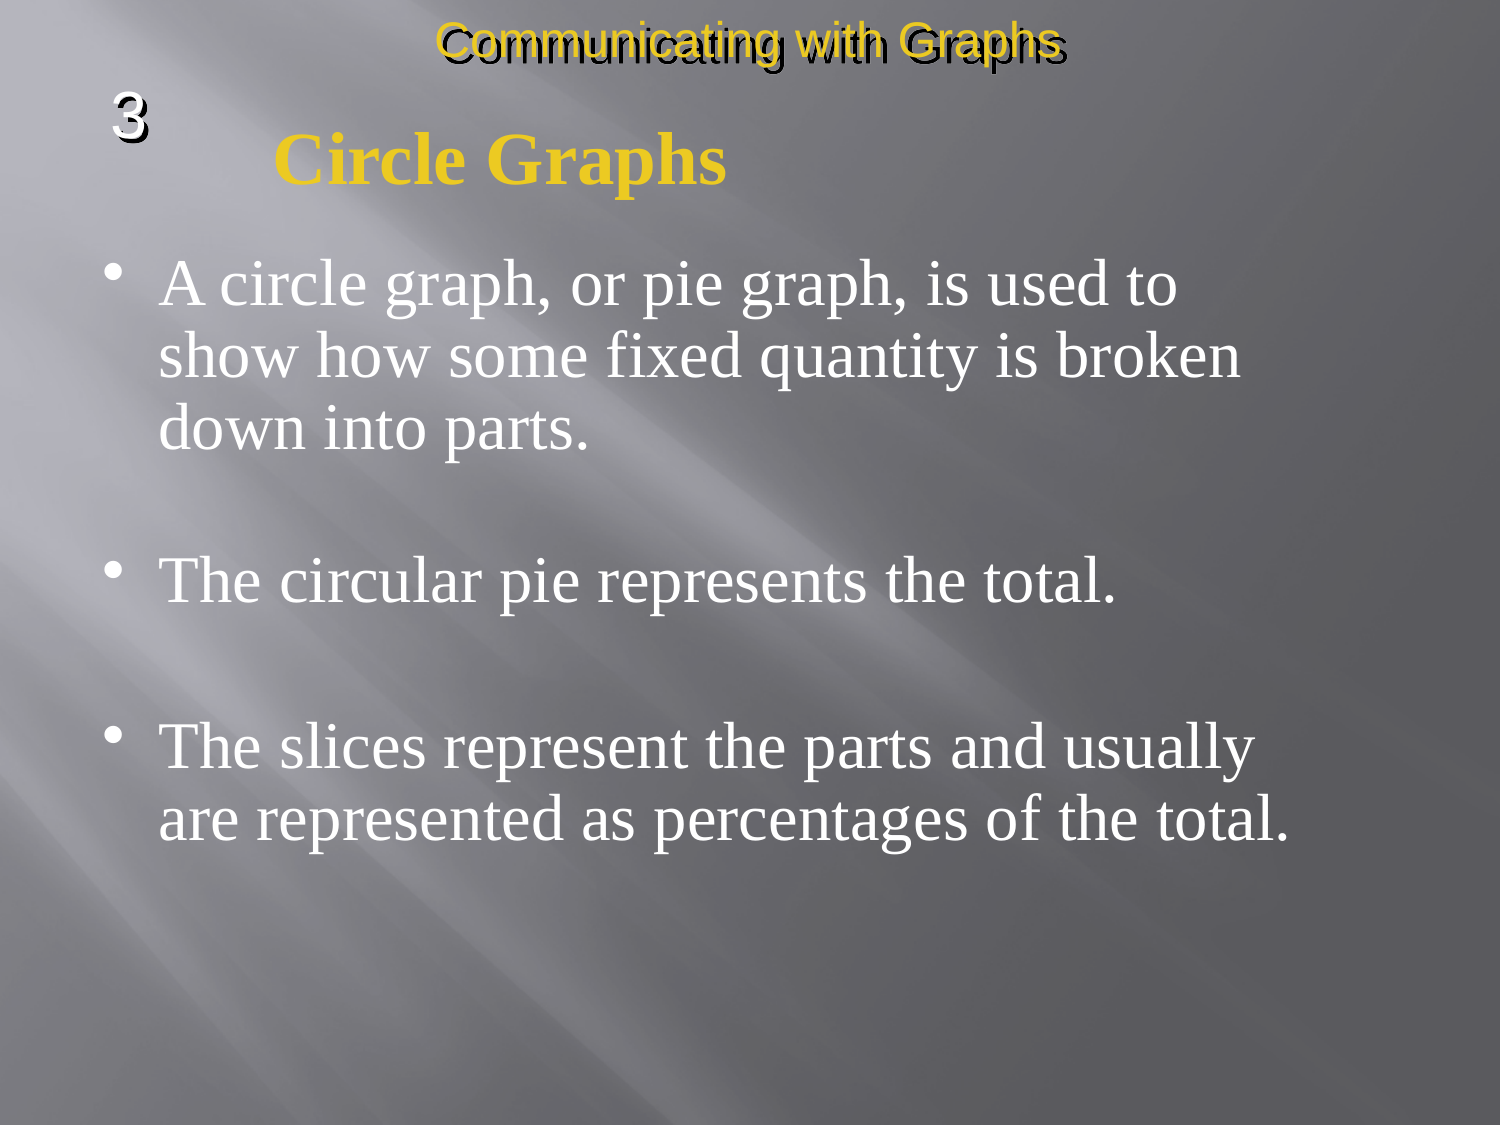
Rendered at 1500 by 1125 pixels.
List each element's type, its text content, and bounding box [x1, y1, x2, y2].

text_box The circular pie represents the total. [87, 537, 1350, 625]
text_box Circle Graphs [258, 112, 743, 209]
text_box The slices represent the parts and usually are represented as percentages of the total. [87, 703, 1350, 863]
text_box Communicating with Graphs [419, 0, 1077, 75]
text_box A circle graph, or pie graph, is used to show how some fixed quantity is broken down into parts. [87, 240, 1350, 472]
text_box 3 [95, 64, 163, 160]
